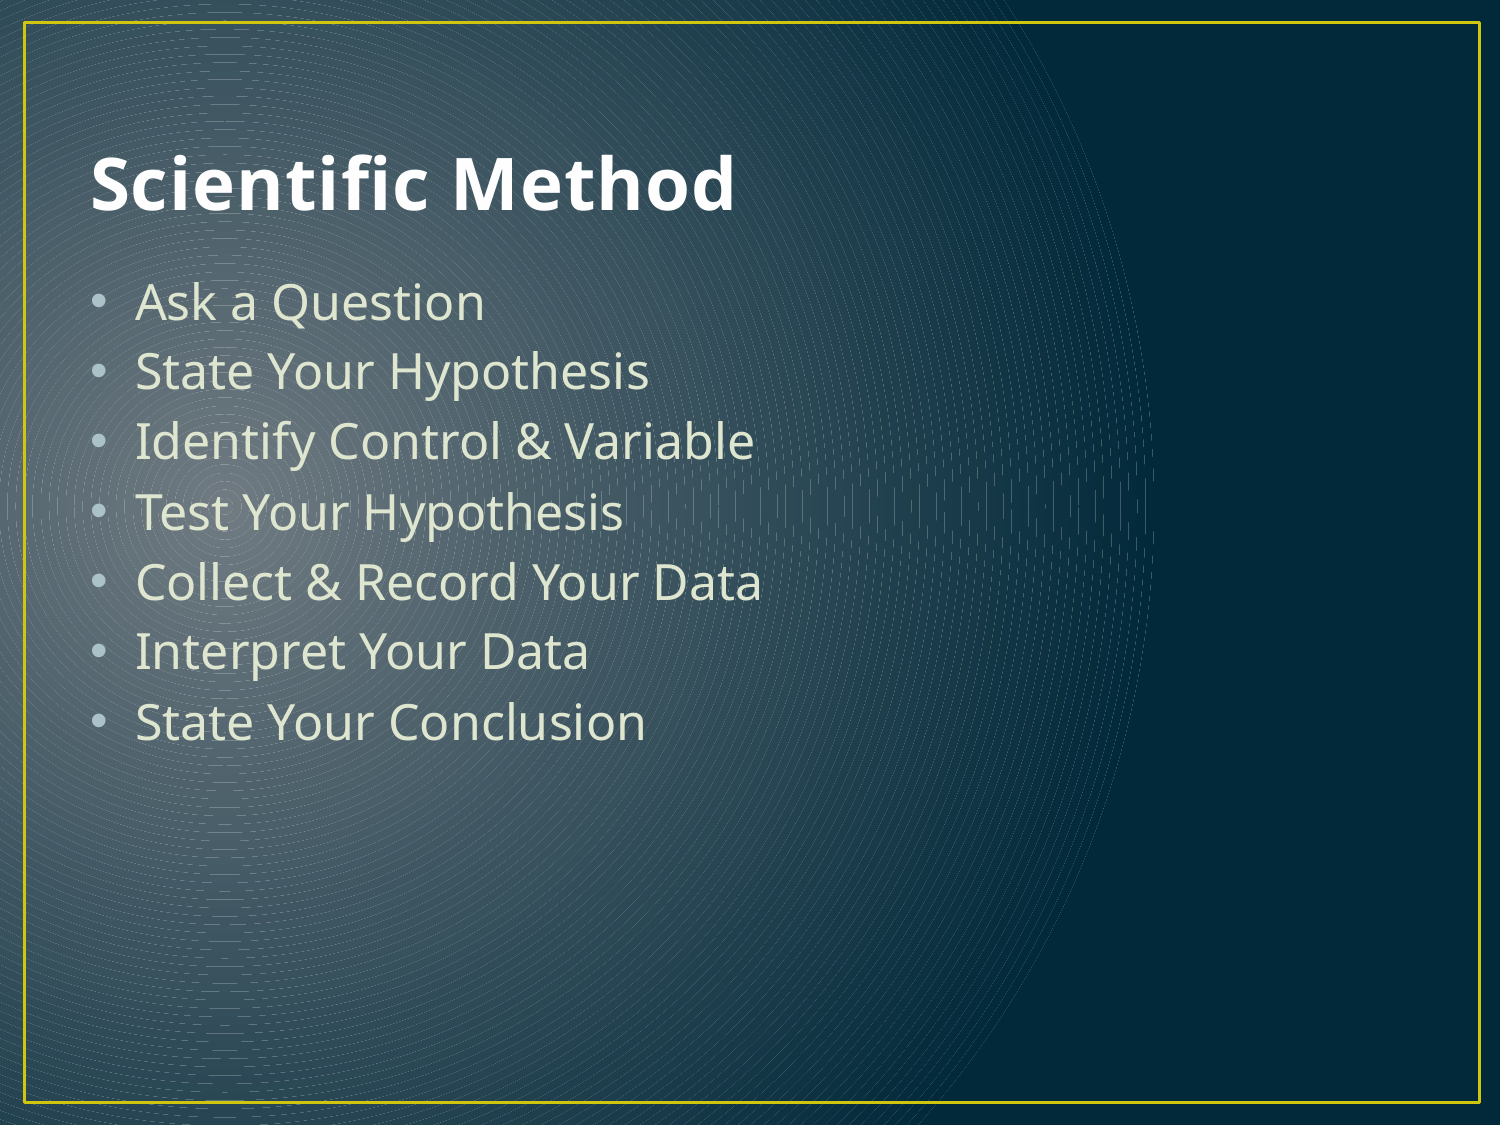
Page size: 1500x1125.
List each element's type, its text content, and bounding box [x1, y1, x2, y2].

title Scientific Method [75, 45, 1425, 233]
list Ask a Question State Your Hypothesis Identify Control & Variable Test Your Hypothesis Collect & Record Your Data Interpret Your Data State Your Conclusion [75, 262, 1425, 1005]
